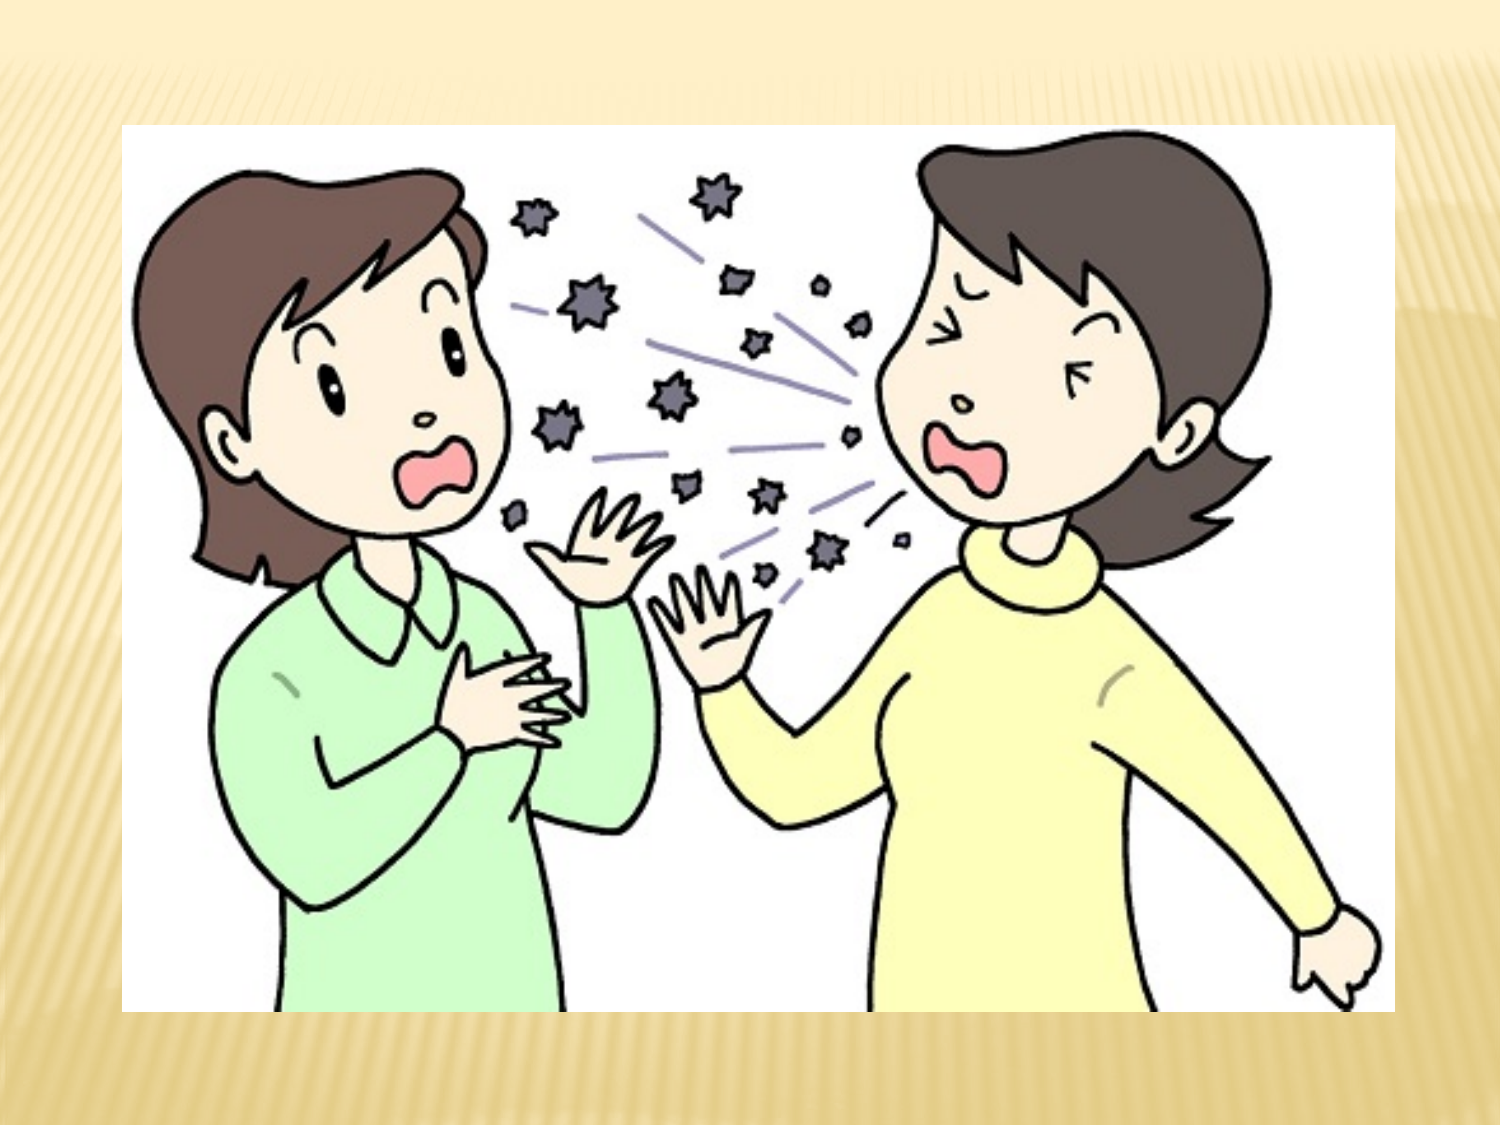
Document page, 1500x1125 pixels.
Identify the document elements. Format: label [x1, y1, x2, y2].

picture [121, 125, 1396, 1012]
